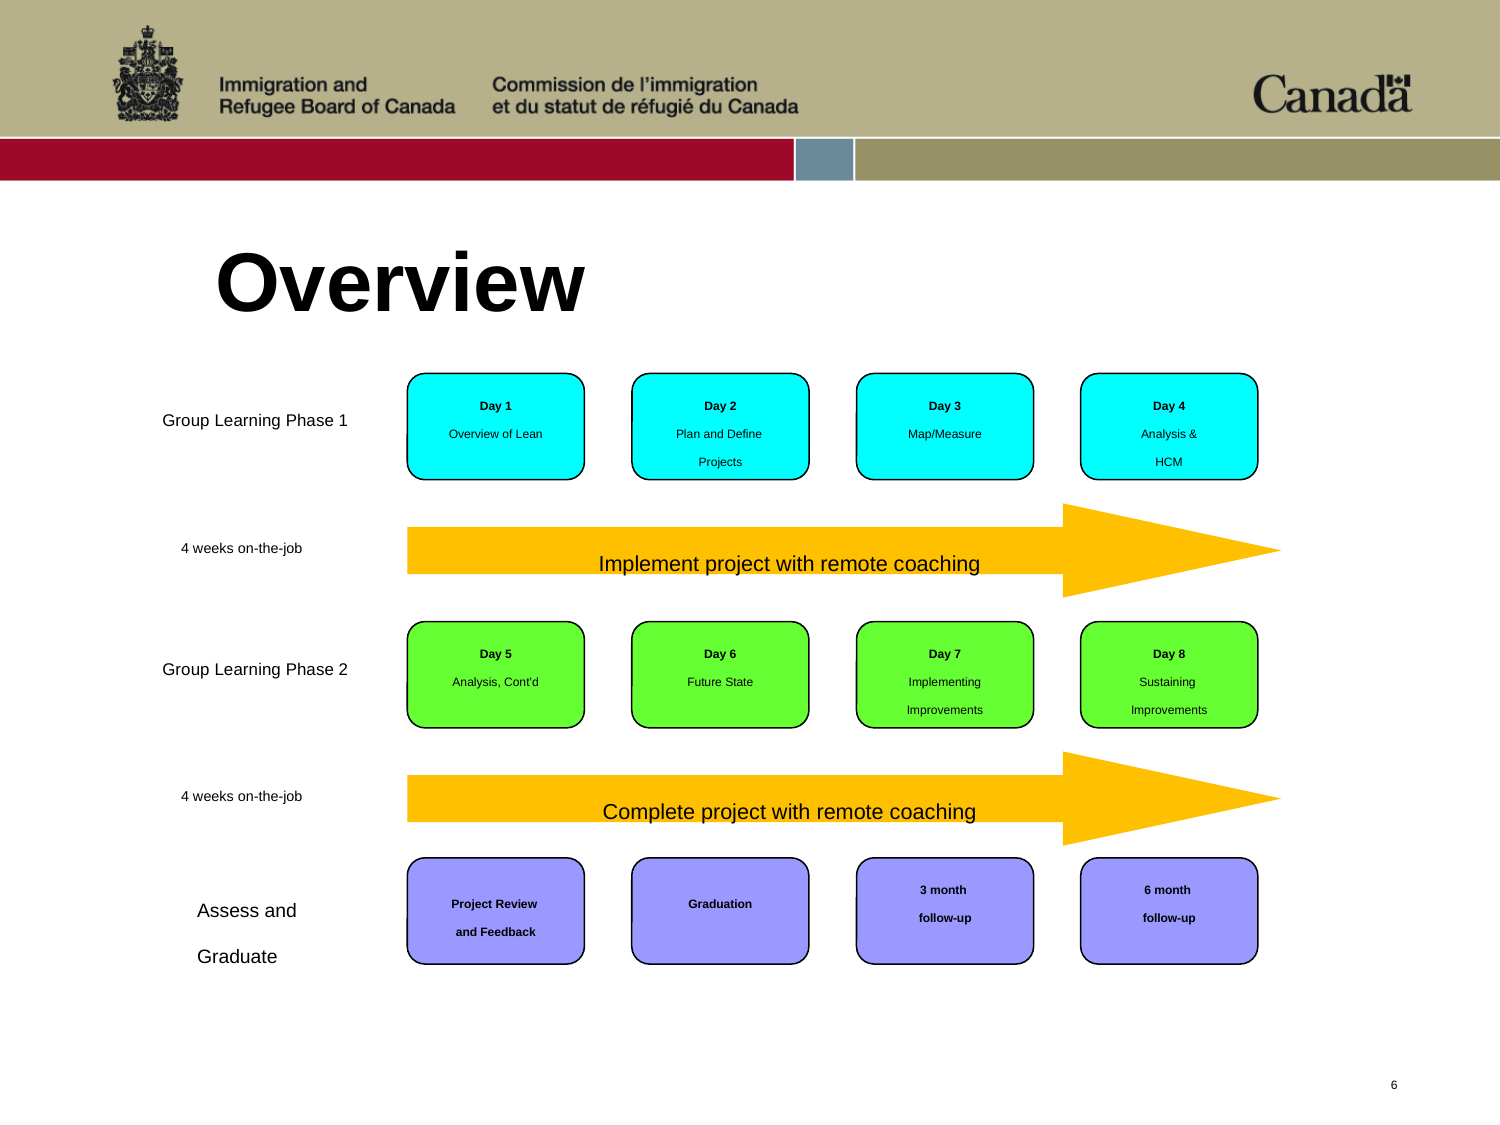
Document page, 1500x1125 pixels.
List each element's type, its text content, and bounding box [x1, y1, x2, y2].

text_box Day 4 Analysis & HCM [1080, 373, 1258, 480]
text_box Graduation [631, 857, 809, 965]
text_box Day 2 Plan and Define Projects [631, 373, 810, 480]
text_box 4 weeks on-the-job [123, 763, 361, 812]
title Overview [200, 237, 1413, 425]
text_box Project Review and Feedback [407, 857, 585, 965]
text_box Day 3 Map/Measure [856, 373, 1034, 480]
text_box Group Learning Phase 1 [147, 383, 384, 438]
picture [0, 0, 1500, 1125]
text_box Day 5 Analysis, Cont’d [407, 621, 585, 728]
text_box Day 1 Overview of Lean [407, 373, 585, 480]
text_box Day 6 Future State [631, 621, 809, 728]
text_box 3 month follow-up [856, 857, 1034, 965]
text_box Implement project with remote coaching [407, 503, 1282, 598]
text_box 4 weeks on-the-job [123, 515, 361, 565]
text_box 6 month follow-up [1080, 857, 1258, 965]
text_box Complete project with remote coaching [407, 751, 1282, 846]
text_box Day 7 Implementing Improvements [856, 621, 1034, 728]
text_box Assess and Graduate [182, 868, 313, 975]
slide_number 6 [1100, 1025, 1413, 1100]
text_box Group Learning Phase 2 [147, 631, 384, 686]
text_box Day 8 Sustaining Improvements [1080, 621, 1258, 728]
